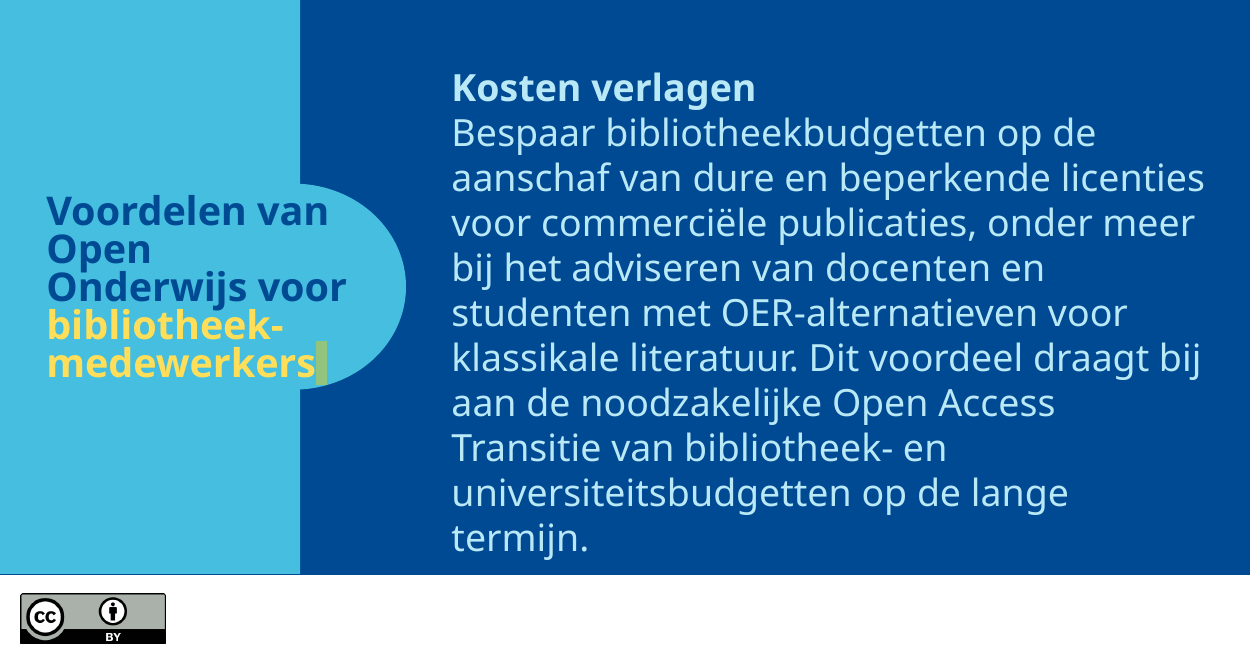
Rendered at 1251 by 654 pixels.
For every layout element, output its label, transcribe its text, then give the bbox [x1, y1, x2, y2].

text_box Voordelen van Open Onderwijs voor bibliotheek- medewerkers [31, 179, 367, 400]
text_box [367, 208, 407, 365]
text_box [0, 582, 1250, 654]
picture [20, 592, 166, 645]
text_box [0, 0, 301, 574]
text_box Kosten verlagen Bespaar bibliotheekbudgetten op de aanschaf van dure en beperkende licenties voor commerciële publicaties, onder meer bij het adviseren van docenten en studenten met OER-alternatieven voor klassikale literatuur. Dit voordeel draagt bij aan de noodzakelijke Open Access Transitie van bibliotheek- en universiteitsbudgetten op de lange termijn. [439, 51, 1228, 571]
